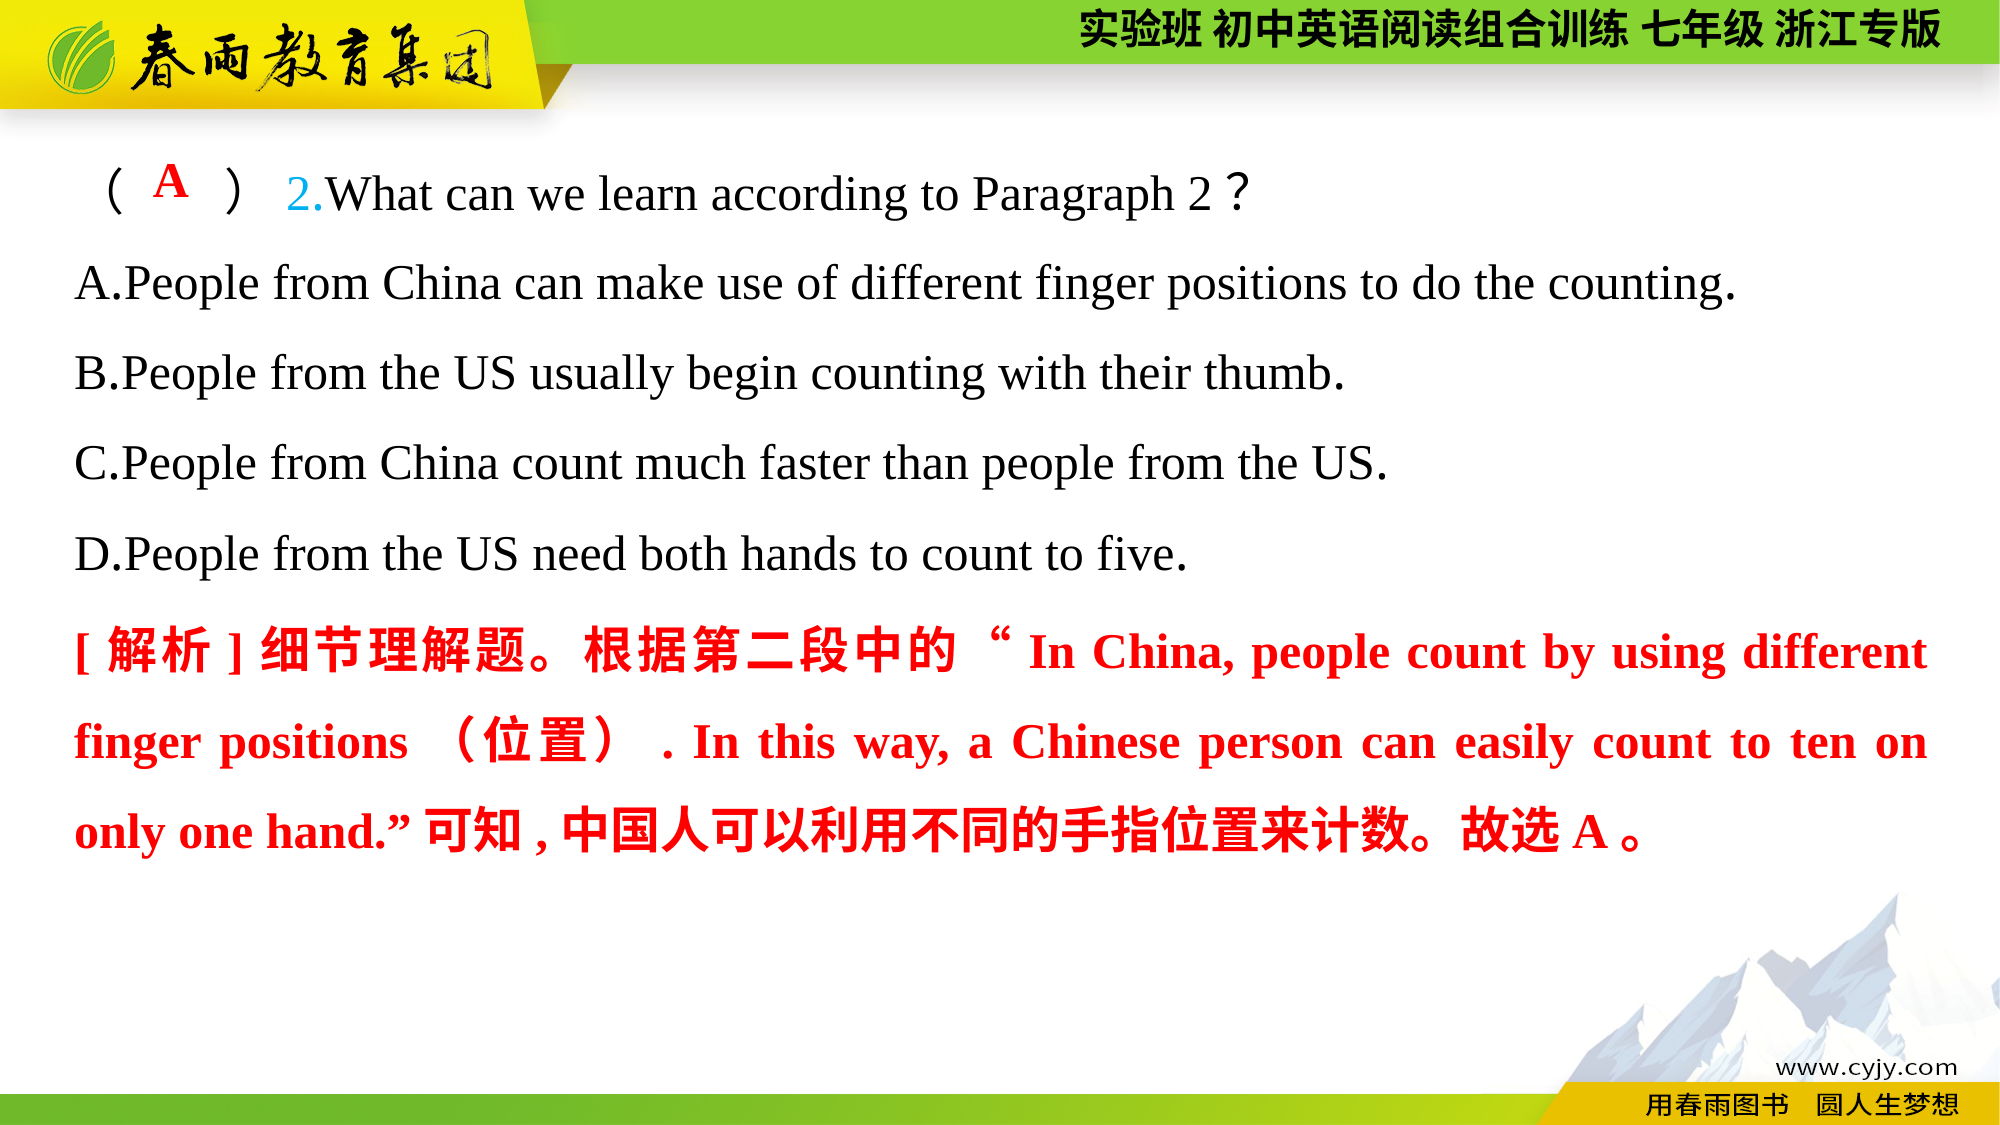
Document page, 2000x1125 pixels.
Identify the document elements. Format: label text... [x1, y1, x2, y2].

text_box [解析]细节理解题。根据第二段中的“In China, people count by using different finger positions（位置）. In this way, a Chinese person can easily count to ten on only one hand.”可知,中国人可以利用不同的手指位置来计数。故选A。 [59, 581, 1944, 867]
list （ ）2.What can we learn according to Paragraph 2？ A.People from China can make use of different finger positions to do the counting. B.People from the US usually begin counting with their thumb. C.People from China count much faster than people from the US. D.People from the US need both hands to count to five. [59, 122, 1944, 581]
picture [0, 0, 2000, 1125]
text_box A [138, 140, 204, 215]
